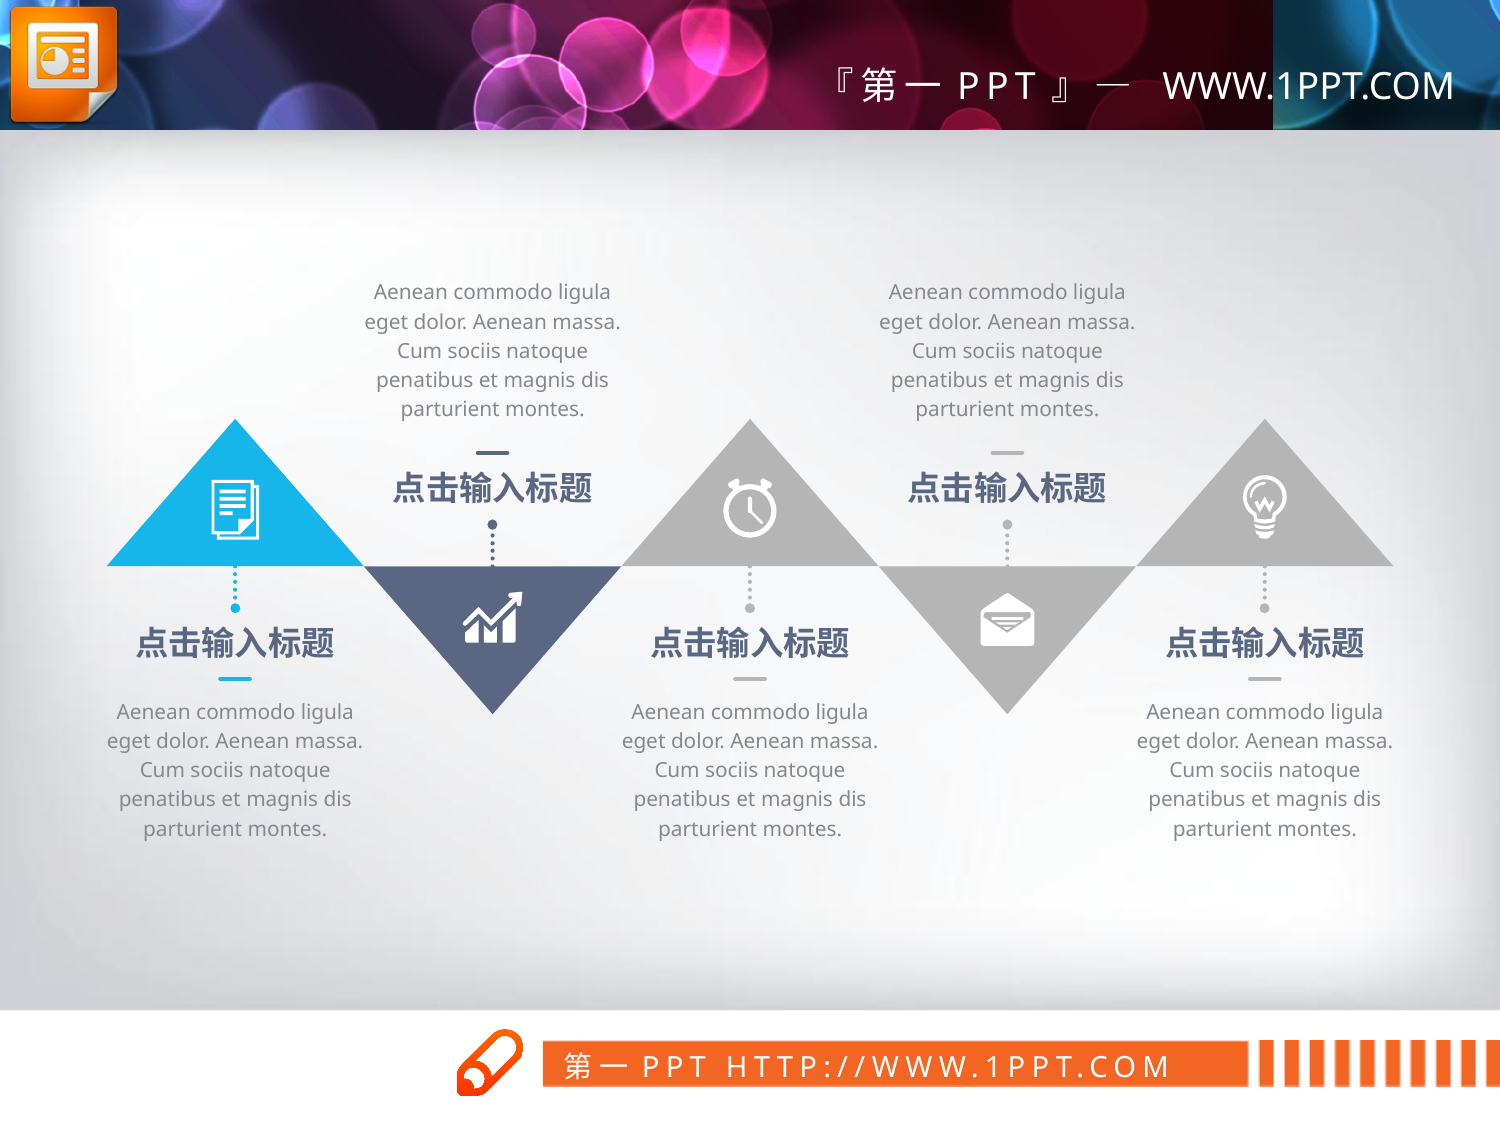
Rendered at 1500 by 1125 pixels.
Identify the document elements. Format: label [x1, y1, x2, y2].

text_box [363, 566, 621, 715]
text_box [230, 603, 241, 614]
text_box [1254, 524, 1275, 530]
text_box [621, 418, 879, 567]
text_box [744, 603, 756, 614]
text_box [621, 621, 879, 872]
text_box [723, 478, 777, 538]
text_box [487, 519, 498, 530]
text_box [1242, 475, 1287, 524]
text_box [465, 619, 479, 643]
text_box [878, 566, 1136, 715]
text_box [363, 274, 622, 508]
text_box [1002, 519, 1013, 530]
text_box [980, 593, 1035, 646]
text_box [1255, 530, 1274, 539]
text_box [1135, 621, 1394, 872]
text_box [462, 591, 523, 627]
text_box [211, 479, 260, 540]
picture [543, 1040, 1500, 1087]
text_box [878, 274, 1137, 508]
text_box [1259, 603, 1270, 614]
text_box [106, 418, 364, 567]
text_box [502, 608, 516, 643]
picture [0, 0, 1500, 1012]
text_box [1136, 418, 1394, 567]
text_box [483, 625, 497, 643]
text_box [106, 621, 365, 872]
